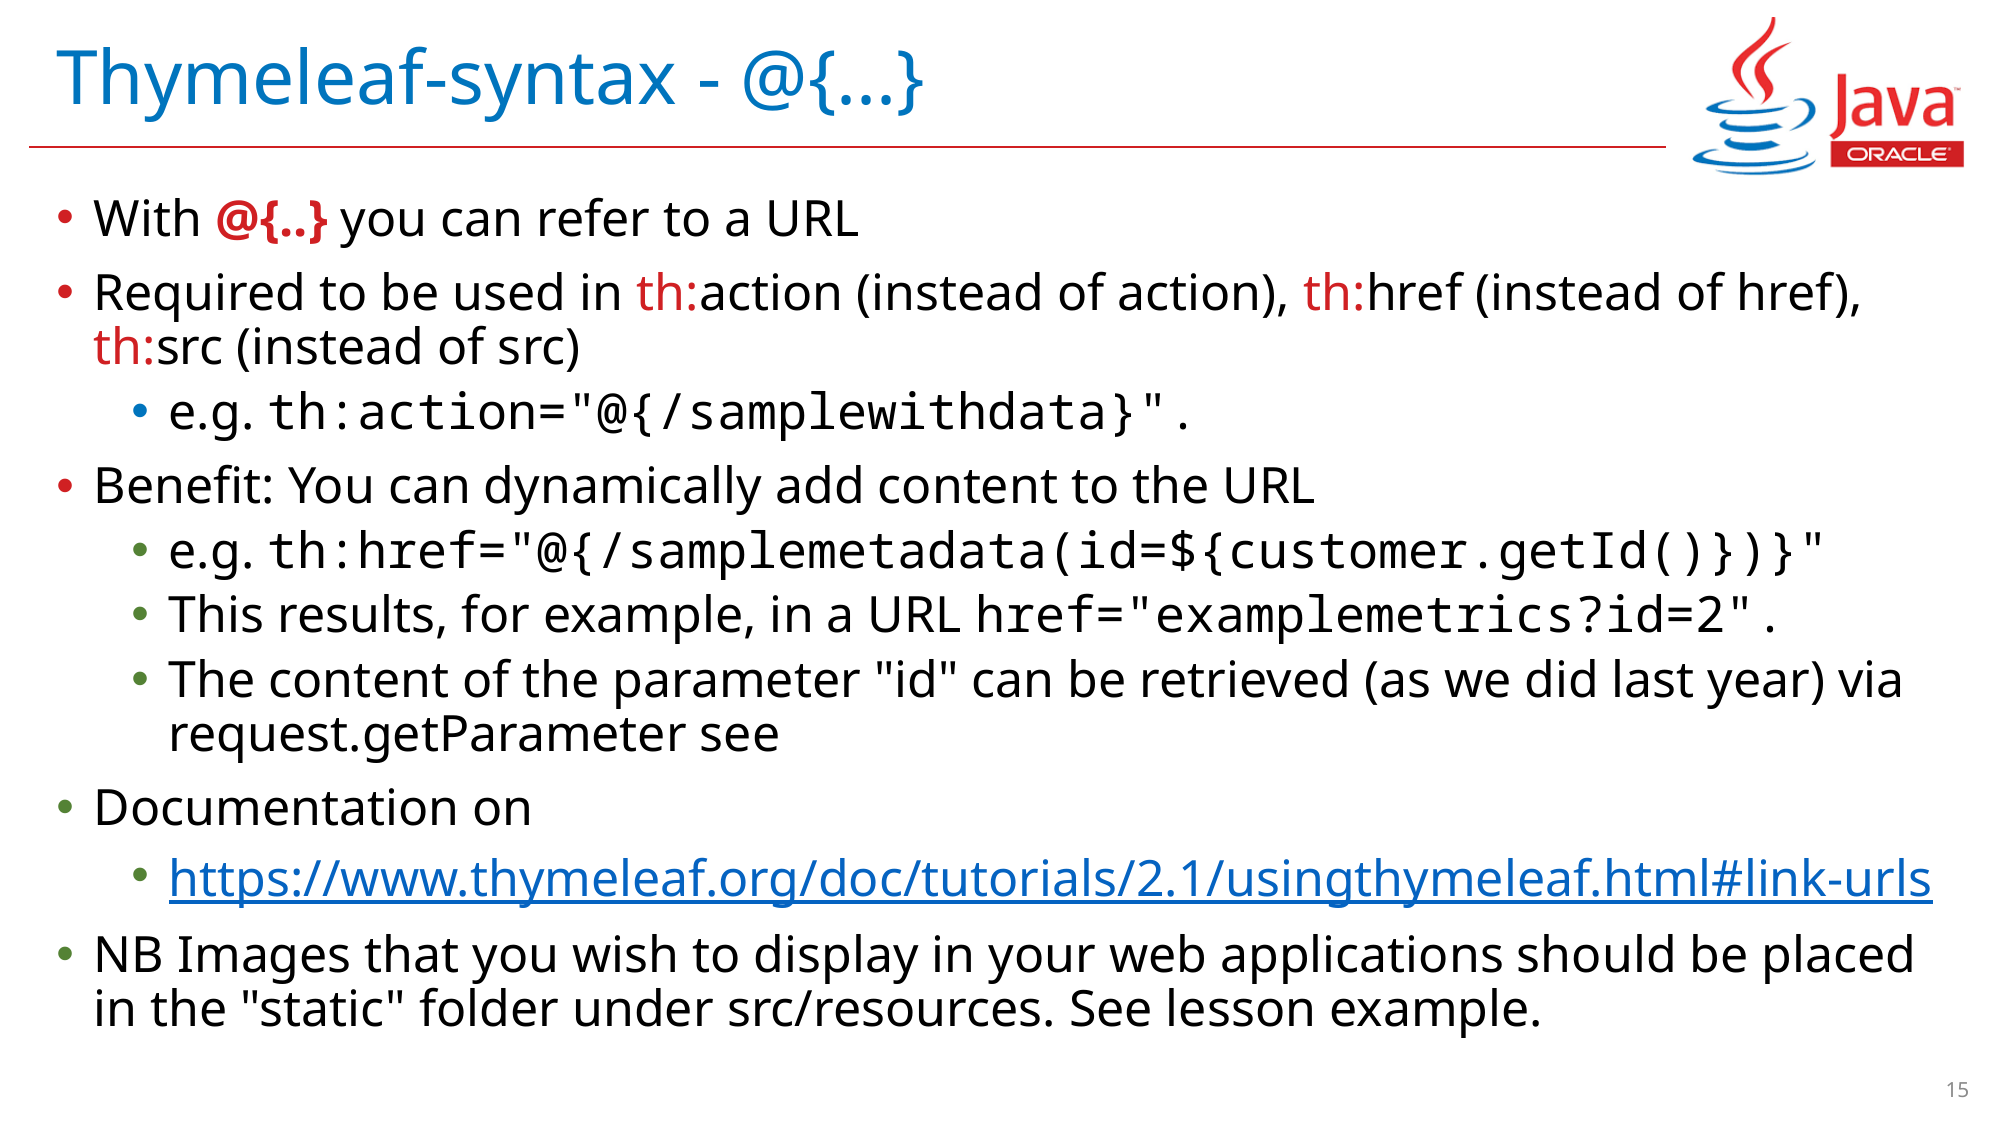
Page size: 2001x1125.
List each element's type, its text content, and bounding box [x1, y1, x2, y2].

title Thymeleaf-syntax - @{...} [41, 12, 1863, 147]
picture [1665, 17, 1994, 184]
list With @{..} you can refer to a URL Required to be used in th:action (instead of action), th:href (instead of href), th:src (instead of src) e.g. th:action="@{/samplewithdata}". Benefit: You can dynamically add content to the URL e.g. th:href="@{/samplemetadata(id=${customer.getId()})}" This results, for example, in a URL href="examplemetrics?id=2". The content of the parameter "id" can be retrieved (as we did last year) via request.getParameter see Documentation on https://www.thymeleaf.org/doc/tutorials/2.1/usingthymeleaf.html#link-urls NB Images that you wish to display in your web applications should be placed in the "static" folder under src/resources. See lesson example. [41, 185, 1968, 1056]
slide_number 15 [1534, 1060, 1985, 1121]
